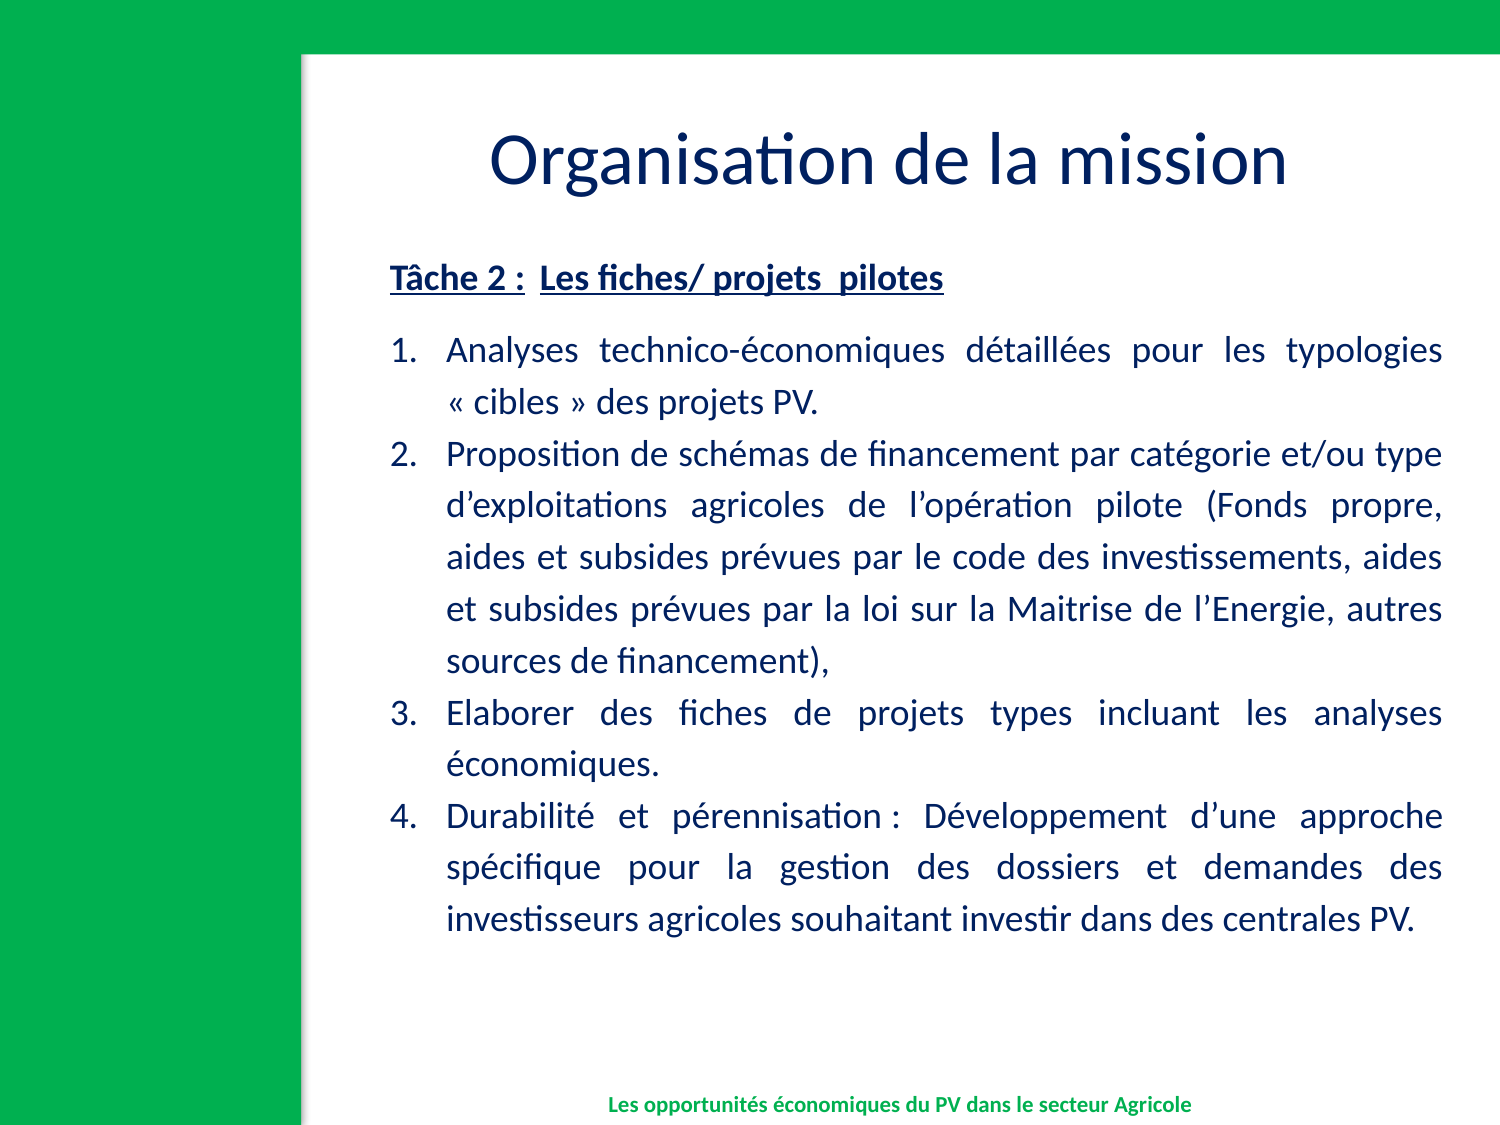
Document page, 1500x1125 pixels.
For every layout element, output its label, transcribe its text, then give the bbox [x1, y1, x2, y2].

text_box Organisation de la mission [371, 101, 1408, 196]
text_box Tâche 2 : Les fiches/ projets pilotes Analyses technico-économiques détaillées pour les typologies « cibles » des projets PV. Proposition de schémas de financement par catégorie et/ou type d’exploitations agricoles de l’opération pilote (Fonds propre, aides et subsides prévues par le code des investissements, aides et subsides prévues par la loi sur la Maitrise de l’Energie, autres sources de financement), Elaborer des fiches de projets types incluant les analyses économiques. Durabilité et pérennisation : Développement d’une approche spécifique pour la gestion des dossiers et demandes des investisseurs agricoles souhaitant investir dans des centrales PV. [375, 238, 1459, 947]
